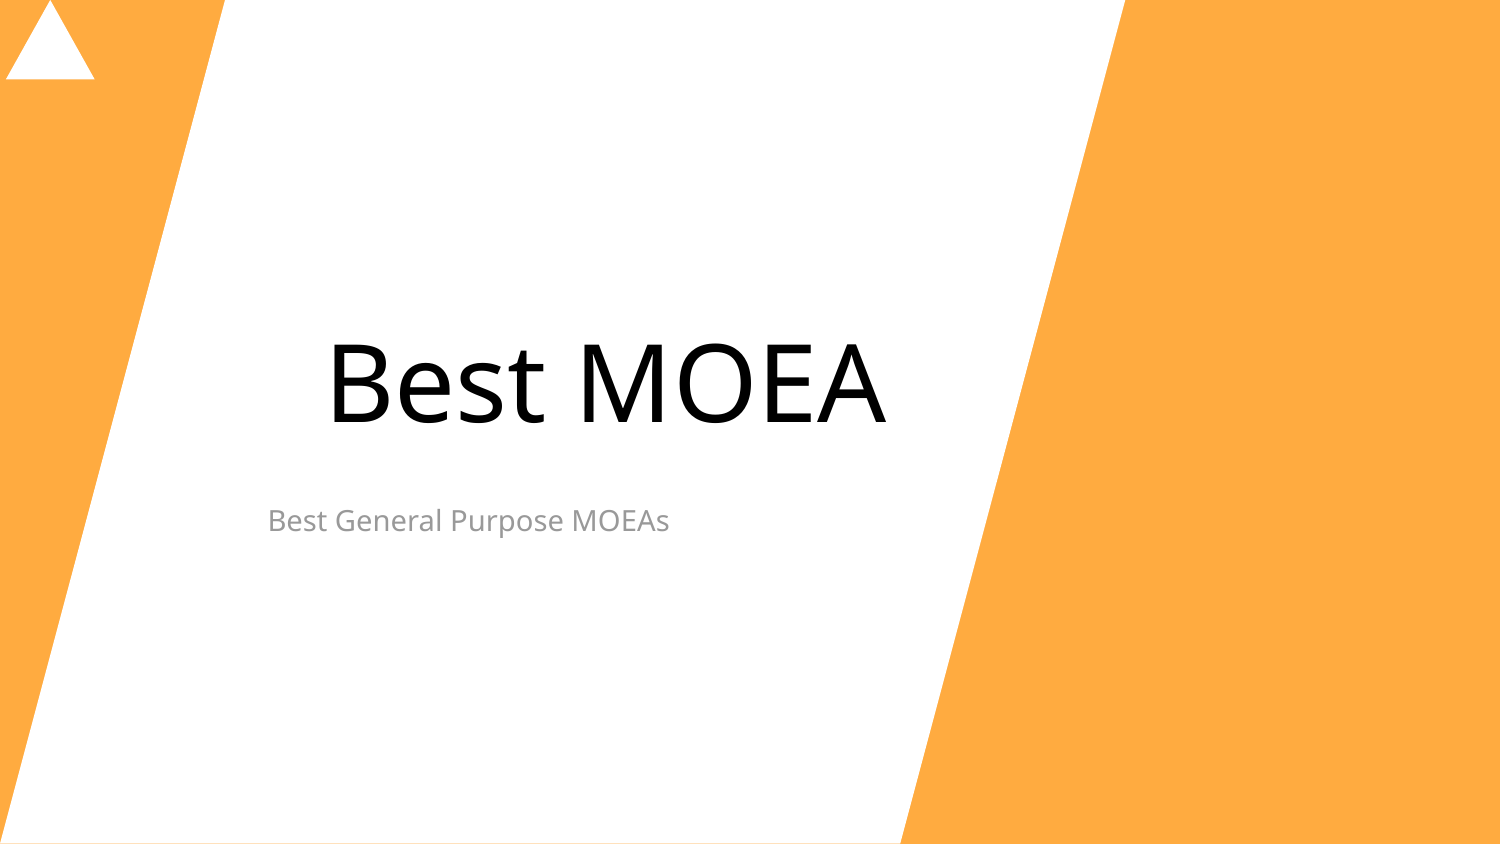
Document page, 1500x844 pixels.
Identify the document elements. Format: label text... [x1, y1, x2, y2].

title Best MOEA [51, 45, 1161, 459]
text_box Best General Purpose MOEAs [252, 487, 844, 617]
